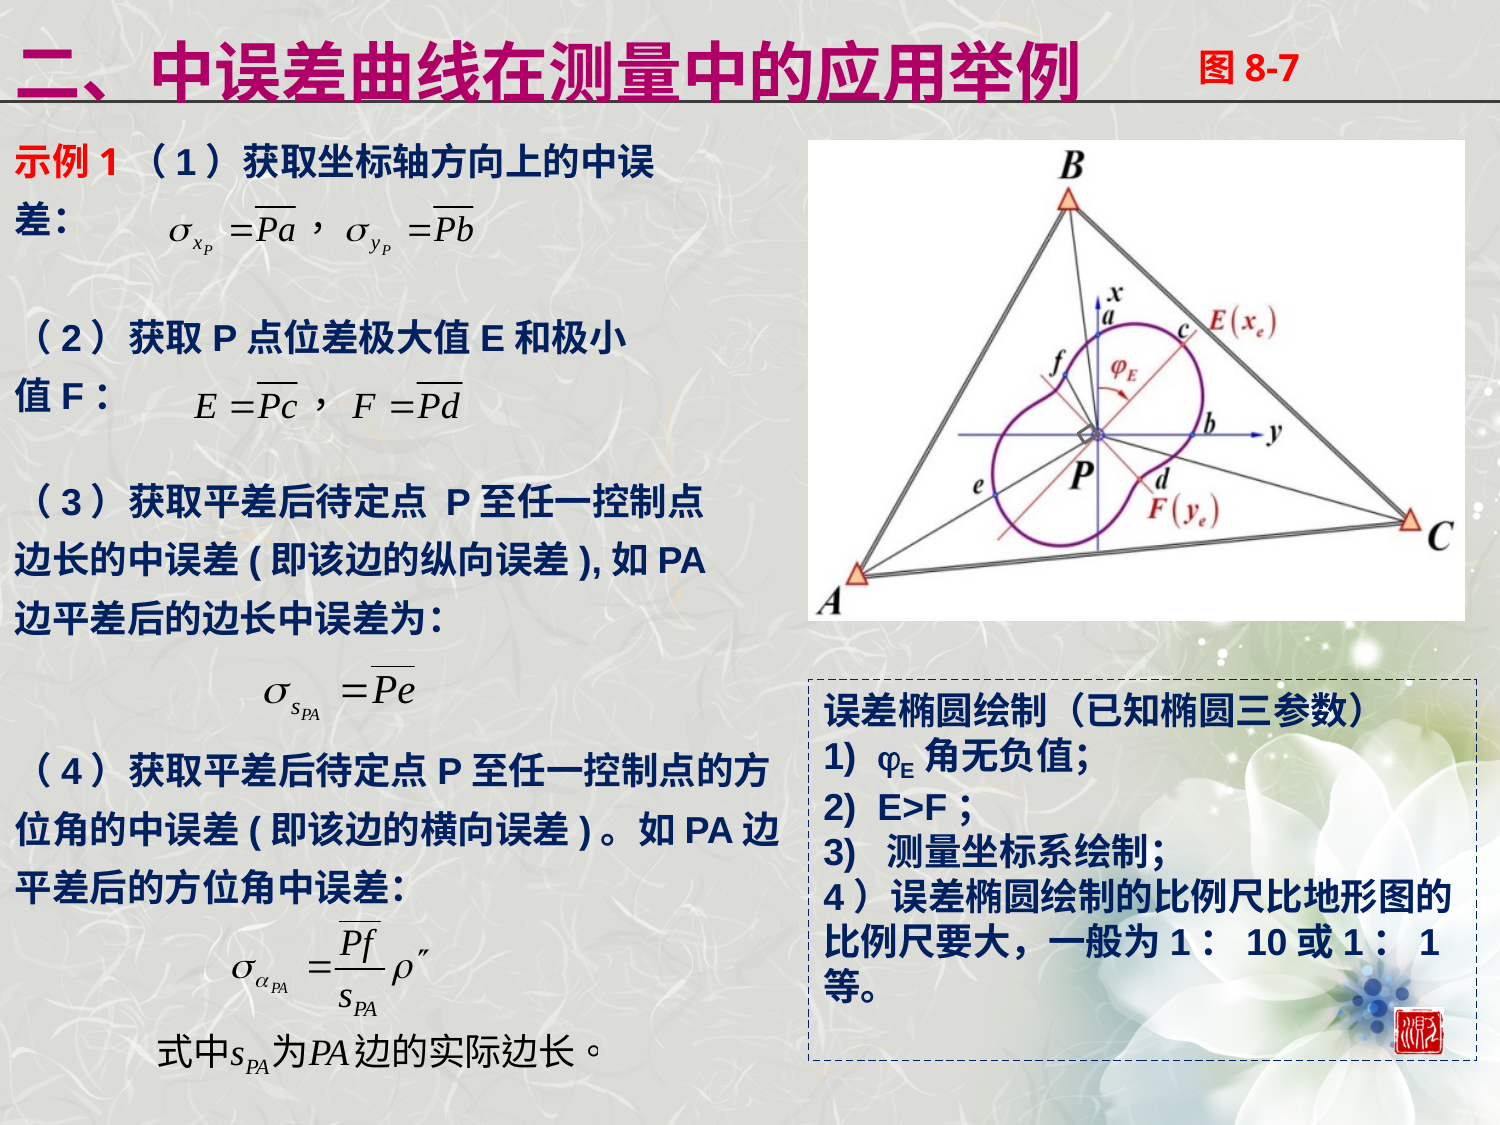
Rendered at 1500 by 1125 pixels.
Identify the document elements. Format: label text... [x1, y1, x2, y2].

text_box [152, 913, 598, 1082]
text_box （3）获取平差后待定点 P至任一控制点边长的中误差(即该边的纵向误差),如PA边平差后的边长中误差为： [0, 456, 739, 648]
text_box （4）获取平差后待定点P至任一控制点的方位角的中误差(即该边的横向误差)。如PA边平差后的方位角中误差： [0, 726, 808, 917]
text_box 示例1（1）获取坐标轴方向上的中误差： [0, 117, 727, 249]
picture [0, 103, 1500, 1125]
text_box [163, 198, 481, 263]
text_box 误差椭圆绘制（已知椭圆三参数） 1) E角无负值； 2) E>F； 3) 测量坐标系绘制； 4）误差椭圆绘制的比例尺比地形图的比例尺要大，一般为1：10或1：1等。 [808, 679, 1477, 1061]
picture [1394, 1007, 1444, 1055]
text_box 二、中误差曲线在测量中的应用举例 [0, 1, 1184, 119]
text_box 图8-7 [1183, 23, 1465, 97]
text_box （2）获取P点位差极大值E和极小值F： [0, 292, 657, 425]
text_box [187, 374, 472, 434]
picture [1184, 1, 1500, 100]
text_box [257, 656, 423, 729]
